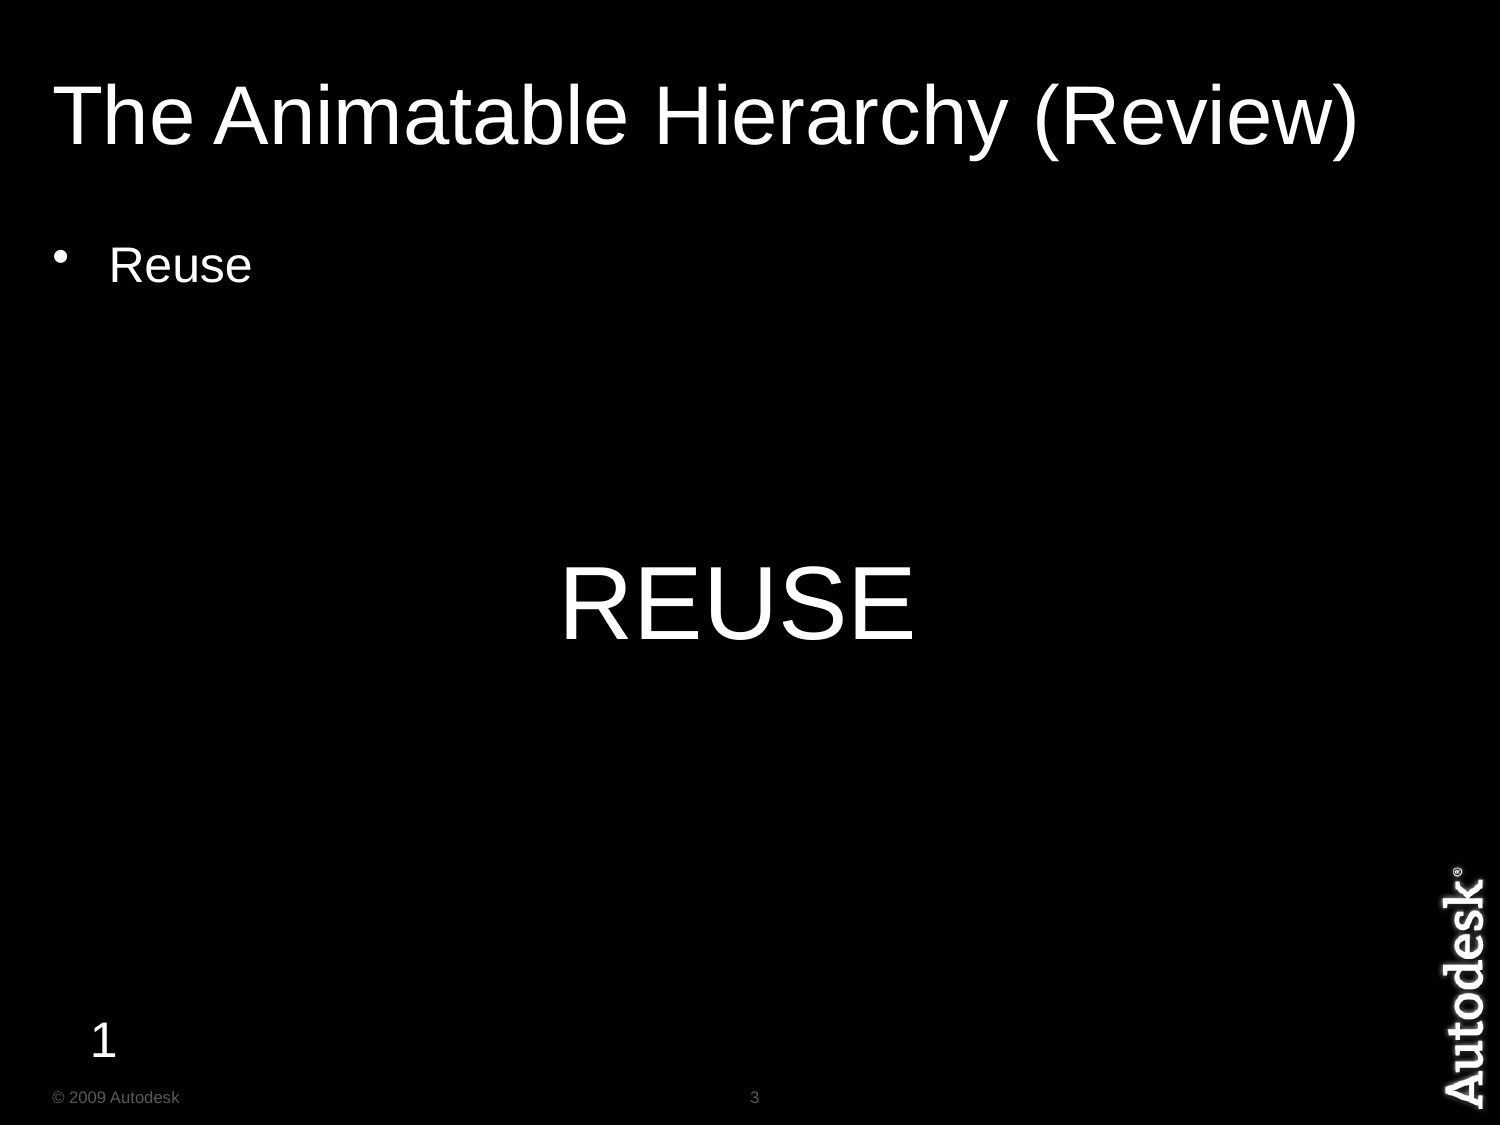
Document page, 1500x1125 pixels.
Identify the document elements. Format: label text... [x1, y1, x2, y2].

text_box 1 [75, 999, 127, 1075]
title The Animatable Hierarchy (Review) [52, 22, 1401, 211]
picture [1402, 0, 1500, 1125]
list Reuse REUSE [52, 231, 1401, 1073]
